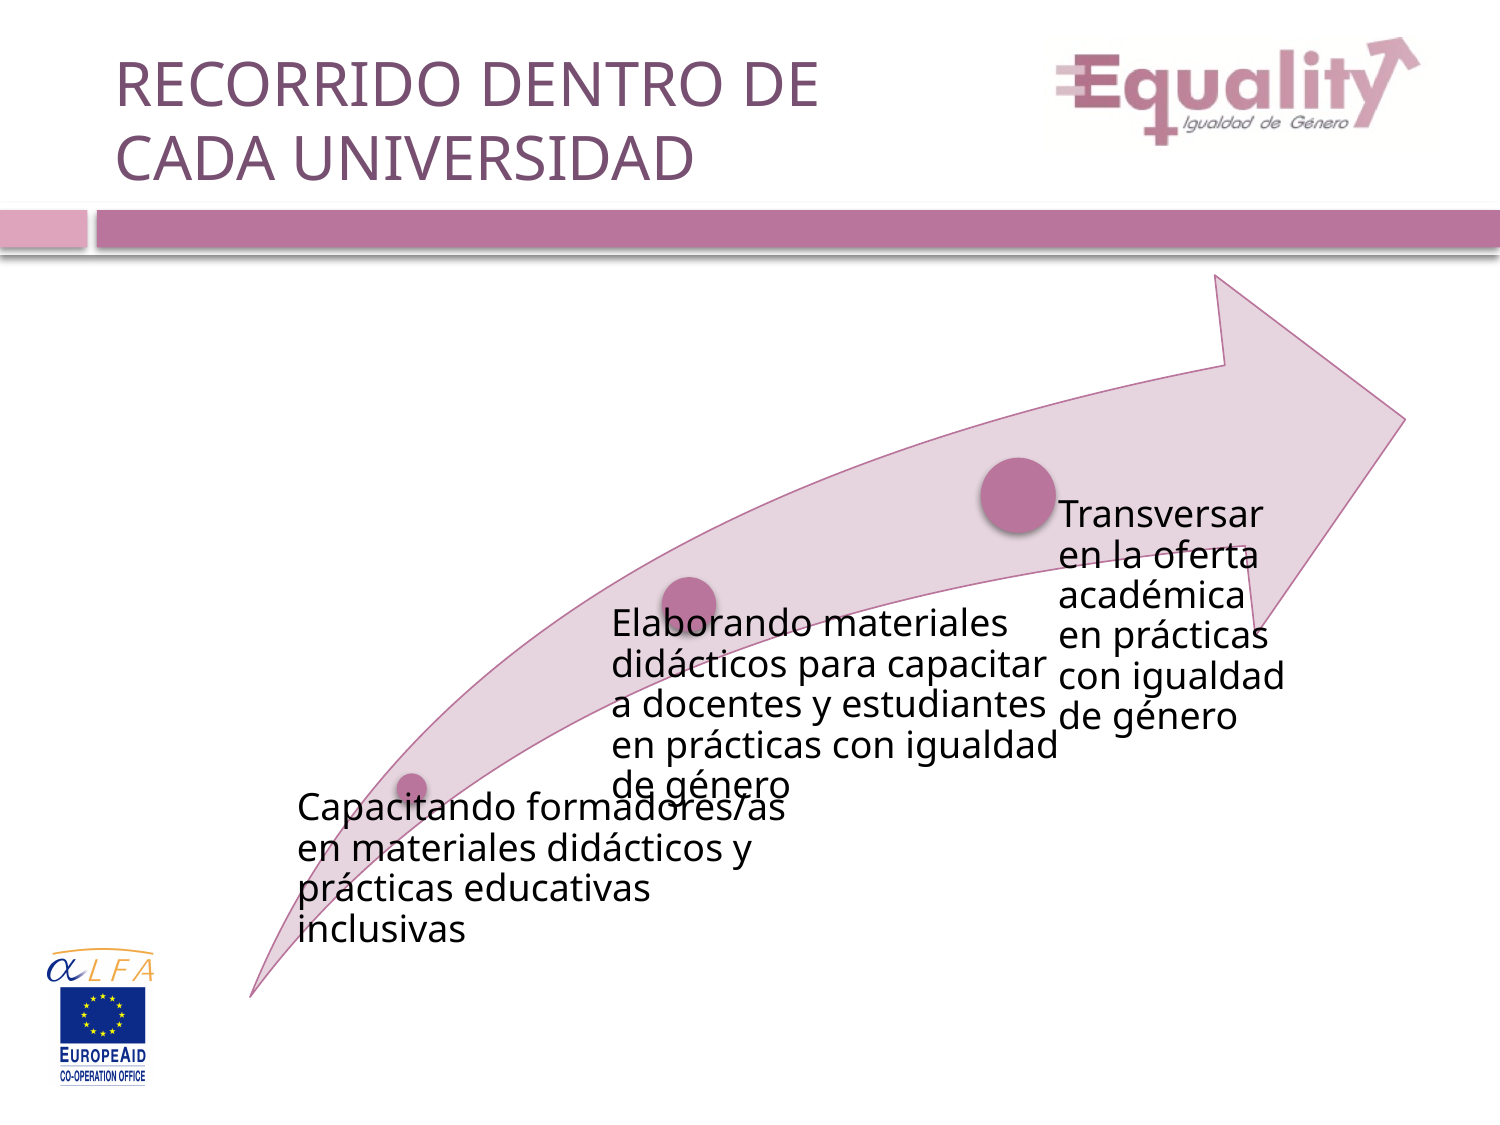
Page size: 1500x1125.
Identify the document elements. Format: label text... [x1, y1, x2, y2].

title RECORRIDO DENTRO DE CADA UNIVERSIDAD [99, 37, 1438, 200]
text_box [249, 228, 1406, 1044]
picture [47, 948, 154, 1086]
